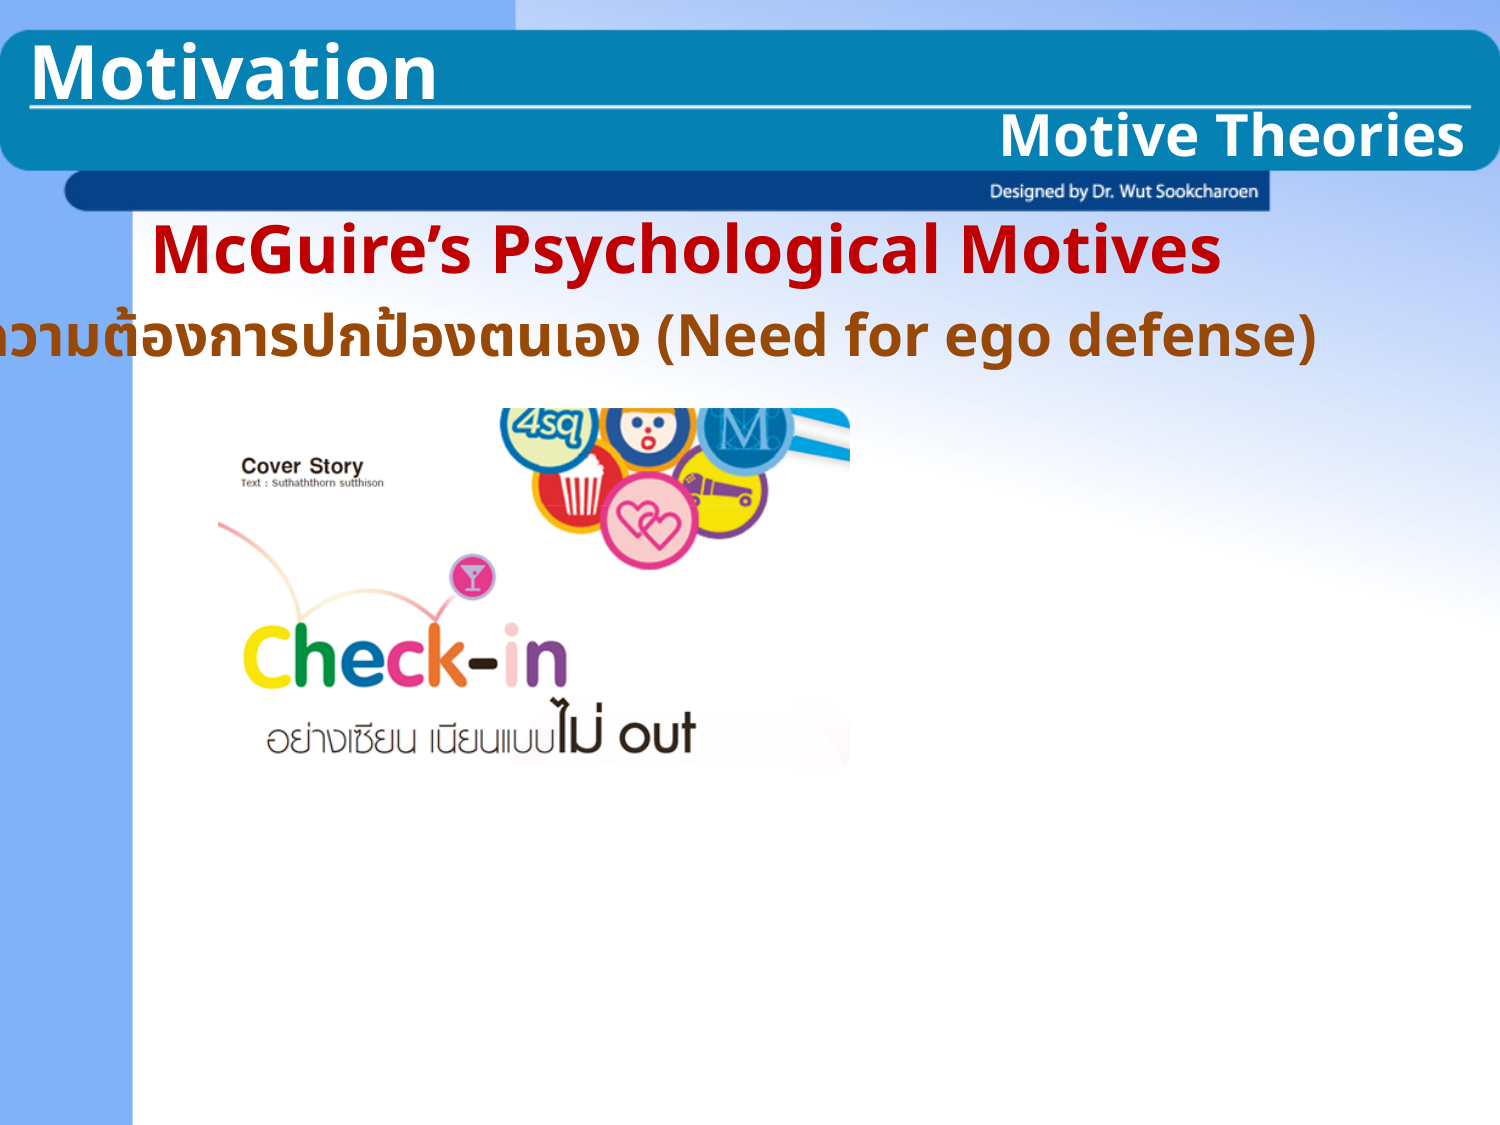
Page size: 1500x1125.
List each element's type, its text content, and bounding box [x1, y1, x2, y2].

text_box McGuire’s Psychological Motives [135, 227, 1353, 295]
picture [0, 0, 1500, 54]
text_box Motivation [13, 32, 1475, 107]
text_box 11. ความต้องการปกป้องตนเอง (Need for ego defense) [0, 290, 1348, 376]
picture [0, 146, 1500, 1125]
text_box Motive Theories [37, 108, 1481, 172]
